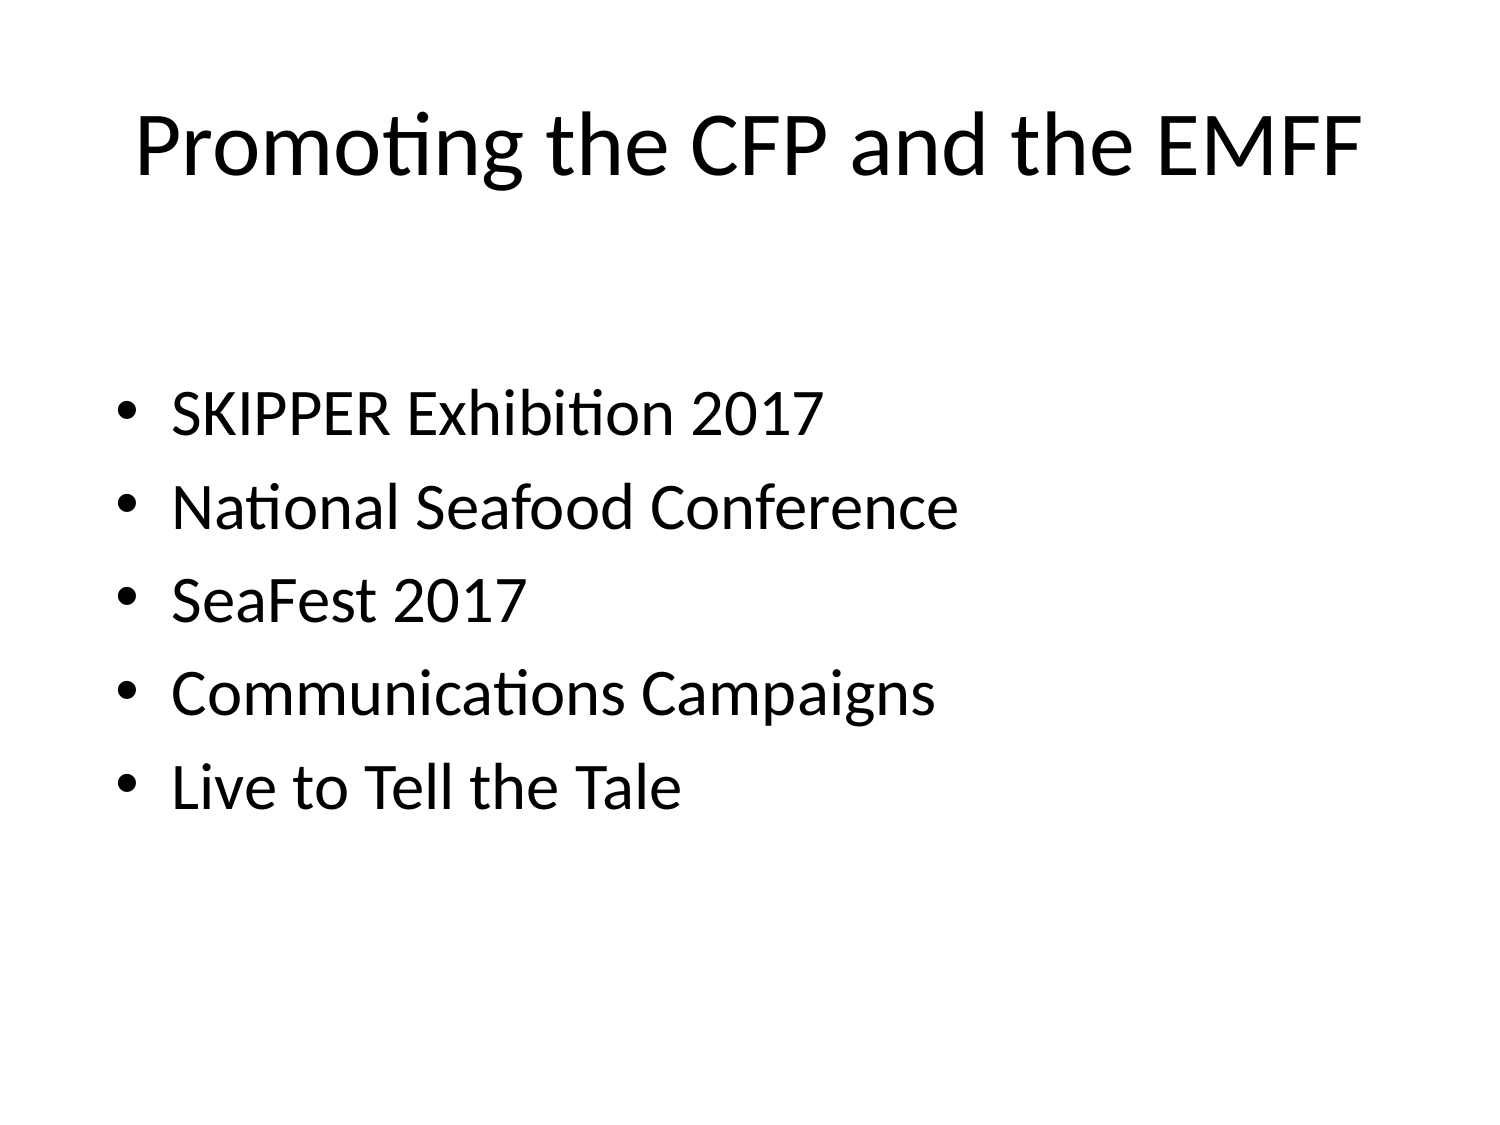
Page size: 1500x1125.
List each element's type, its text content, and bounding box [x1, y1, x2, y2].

list SKIPPER Exhibition 2017 National Seafood Conference SeaFest 2017 Communications Campaigns Live to Tell the Tale [100, 361, 1451, 1105]
title Promoting the CFP and the EMFF [75, 45, 1425, 233]
